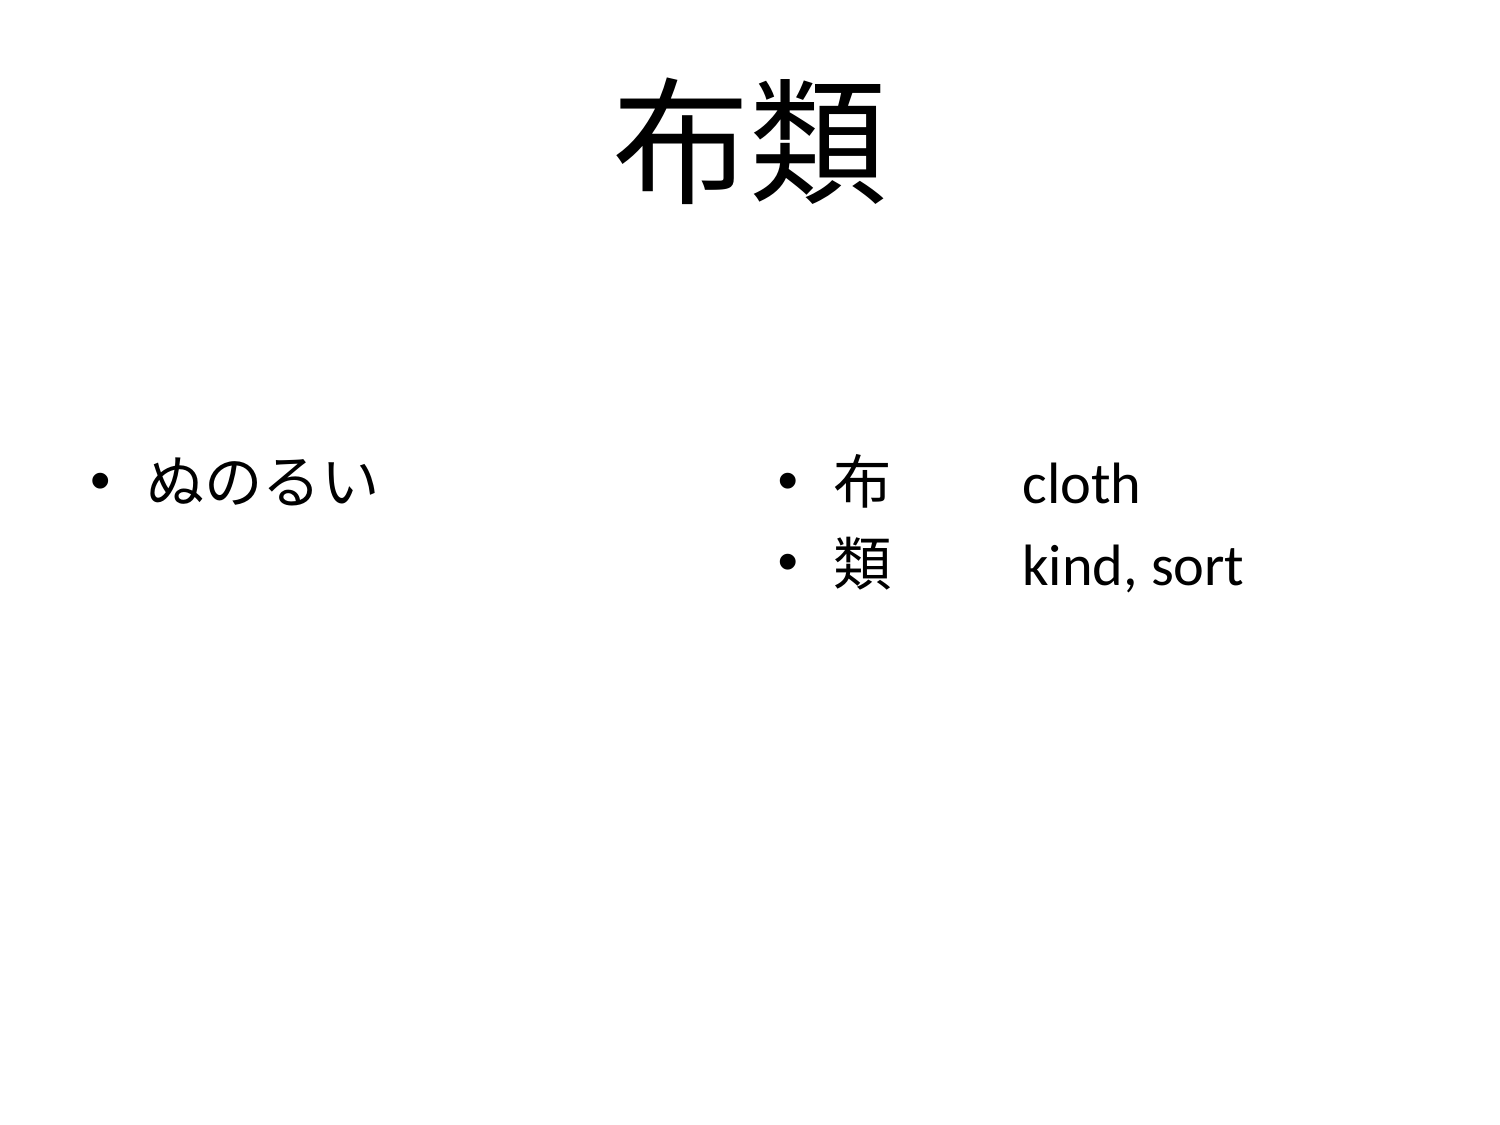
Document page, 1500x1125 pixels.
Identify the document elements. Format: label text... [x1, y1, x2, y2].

list ぬのるい [74, 437, 738, 1006]
title 布類 [74, 44, 1426, 233]
list 布 cloth 類 kind, sort [762, 437, 1426, 1006]
